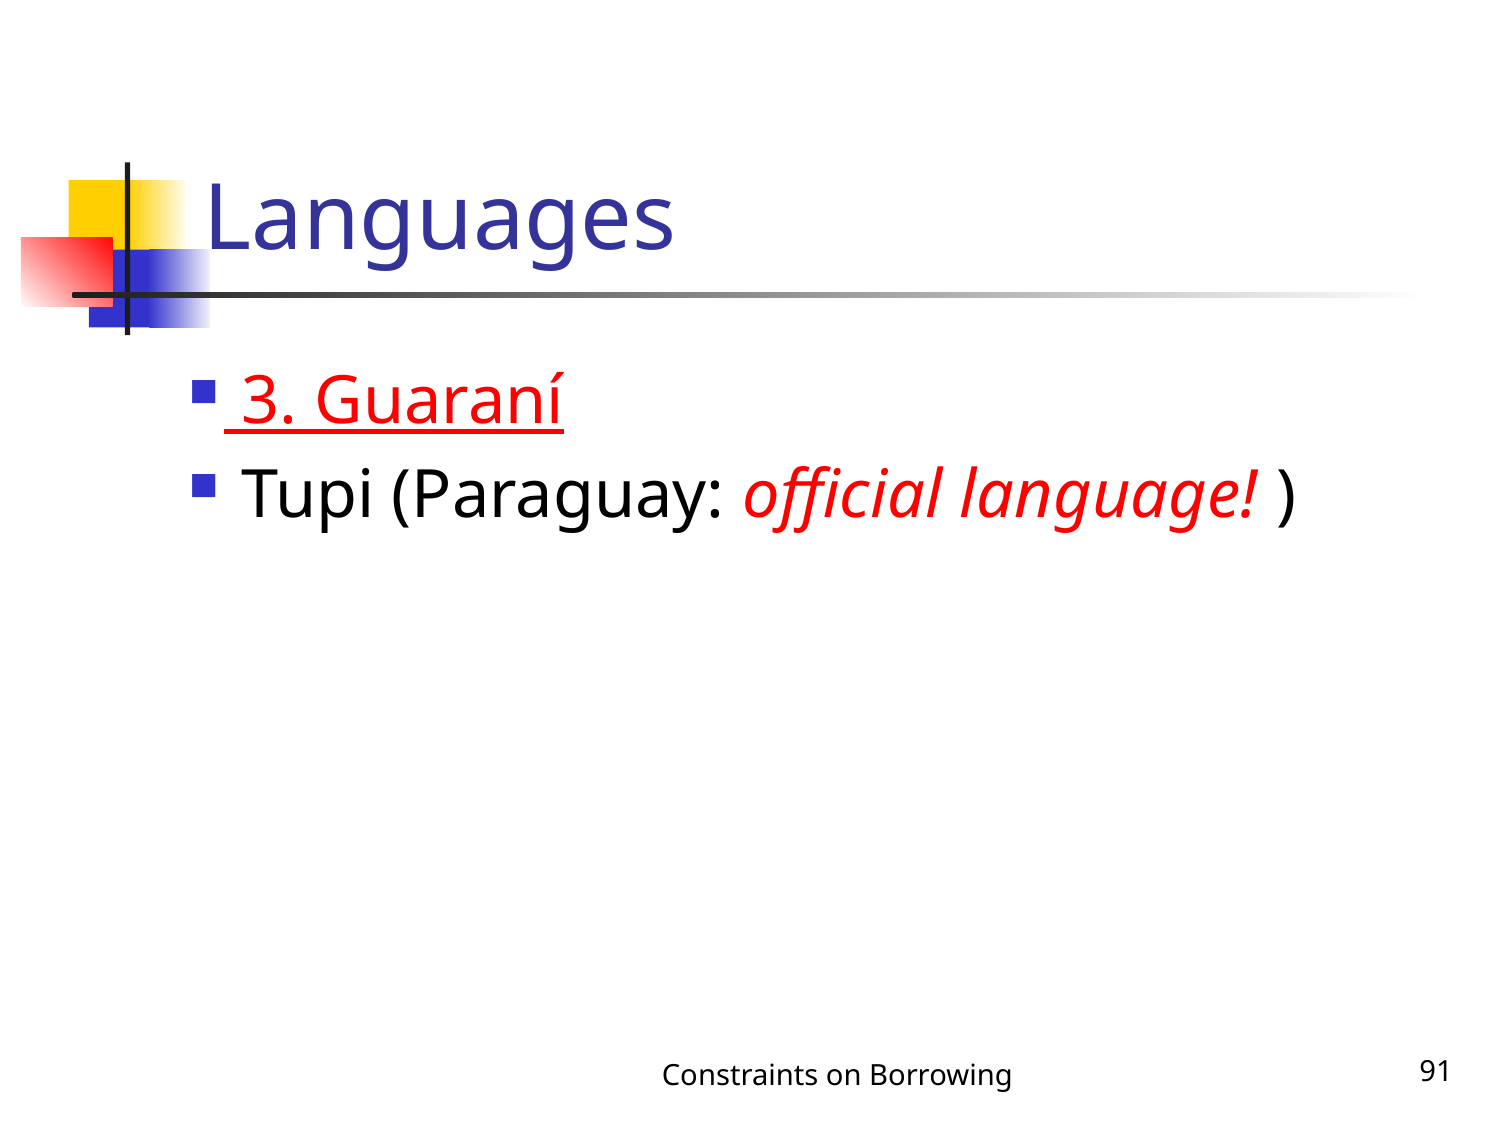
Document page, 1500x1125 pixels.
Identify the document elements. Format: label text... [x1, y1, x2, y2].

title Languages [188, 34, 1468, 276]
slide_number 91 [1154, 1023, 1468, 1100]
text_box 3. Guaraní Tupi (Paraguay: official language! ) [174, 349, 1312, 538]
footer Constraints on Borrowing [599, 1023, 1076, 1100]
